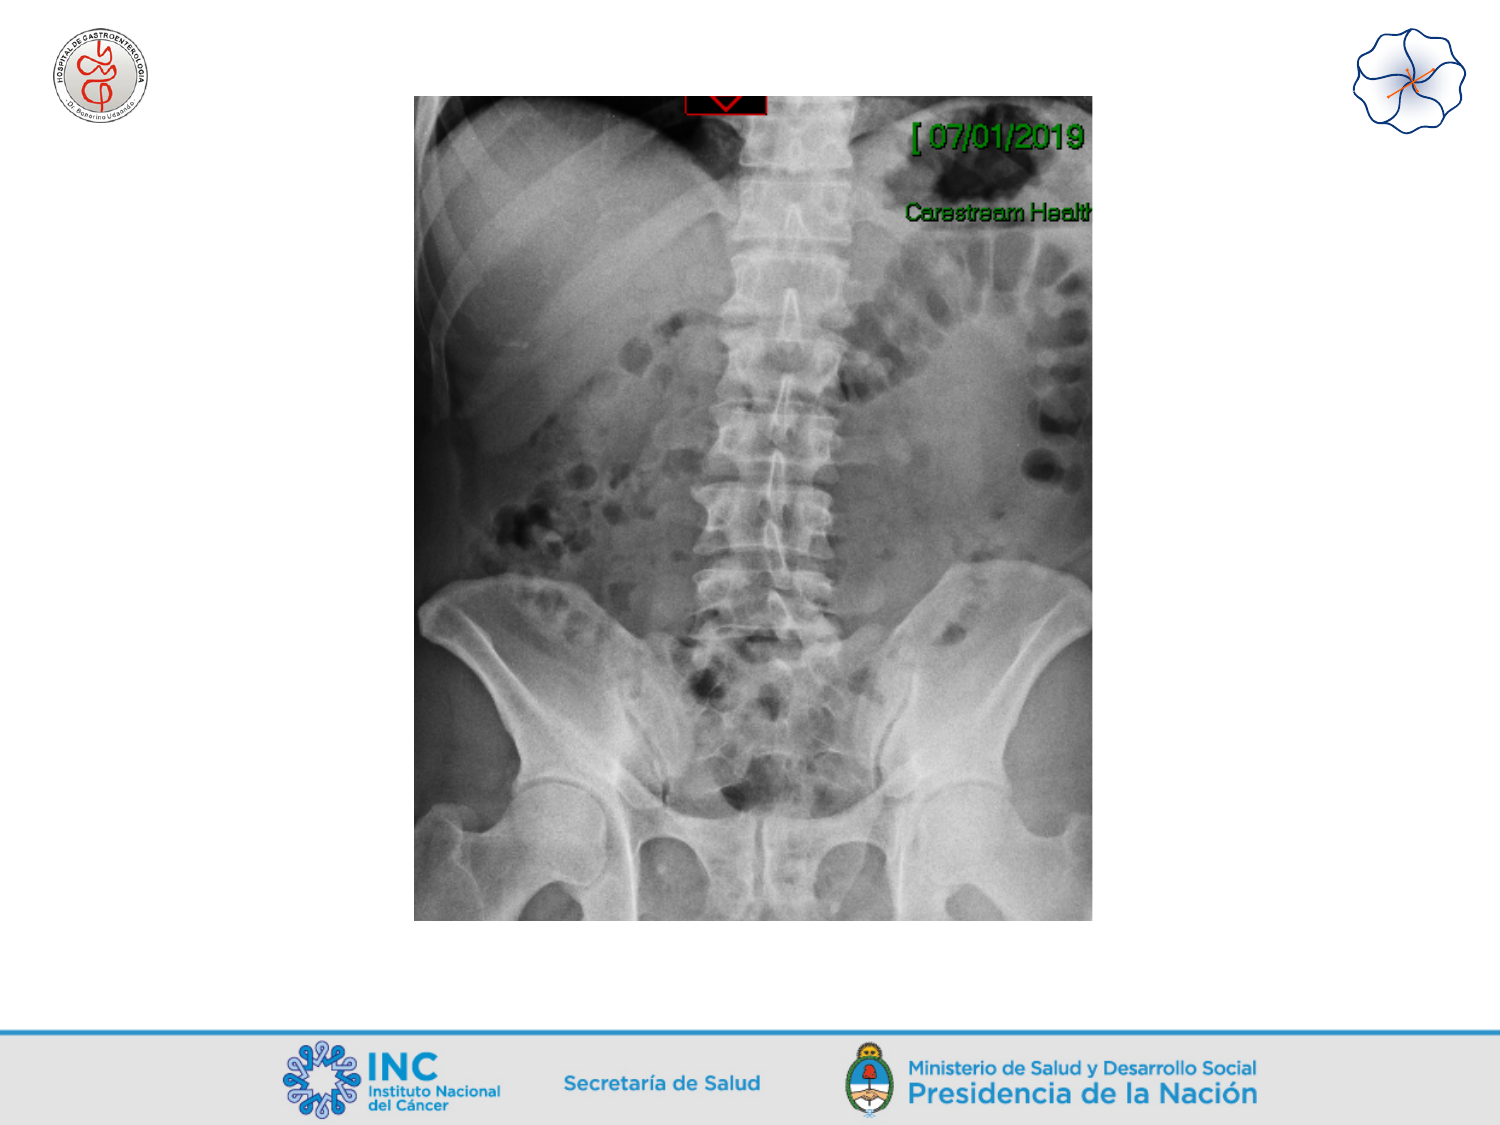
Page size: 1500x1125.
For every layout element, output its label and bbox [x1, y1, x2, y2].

picture [52, 28, 148, 124]
picture [0, 1027, 1500, 1125]
picture [1352, 28, 1467, 135]
picture [413, 95, 1093, 922]
